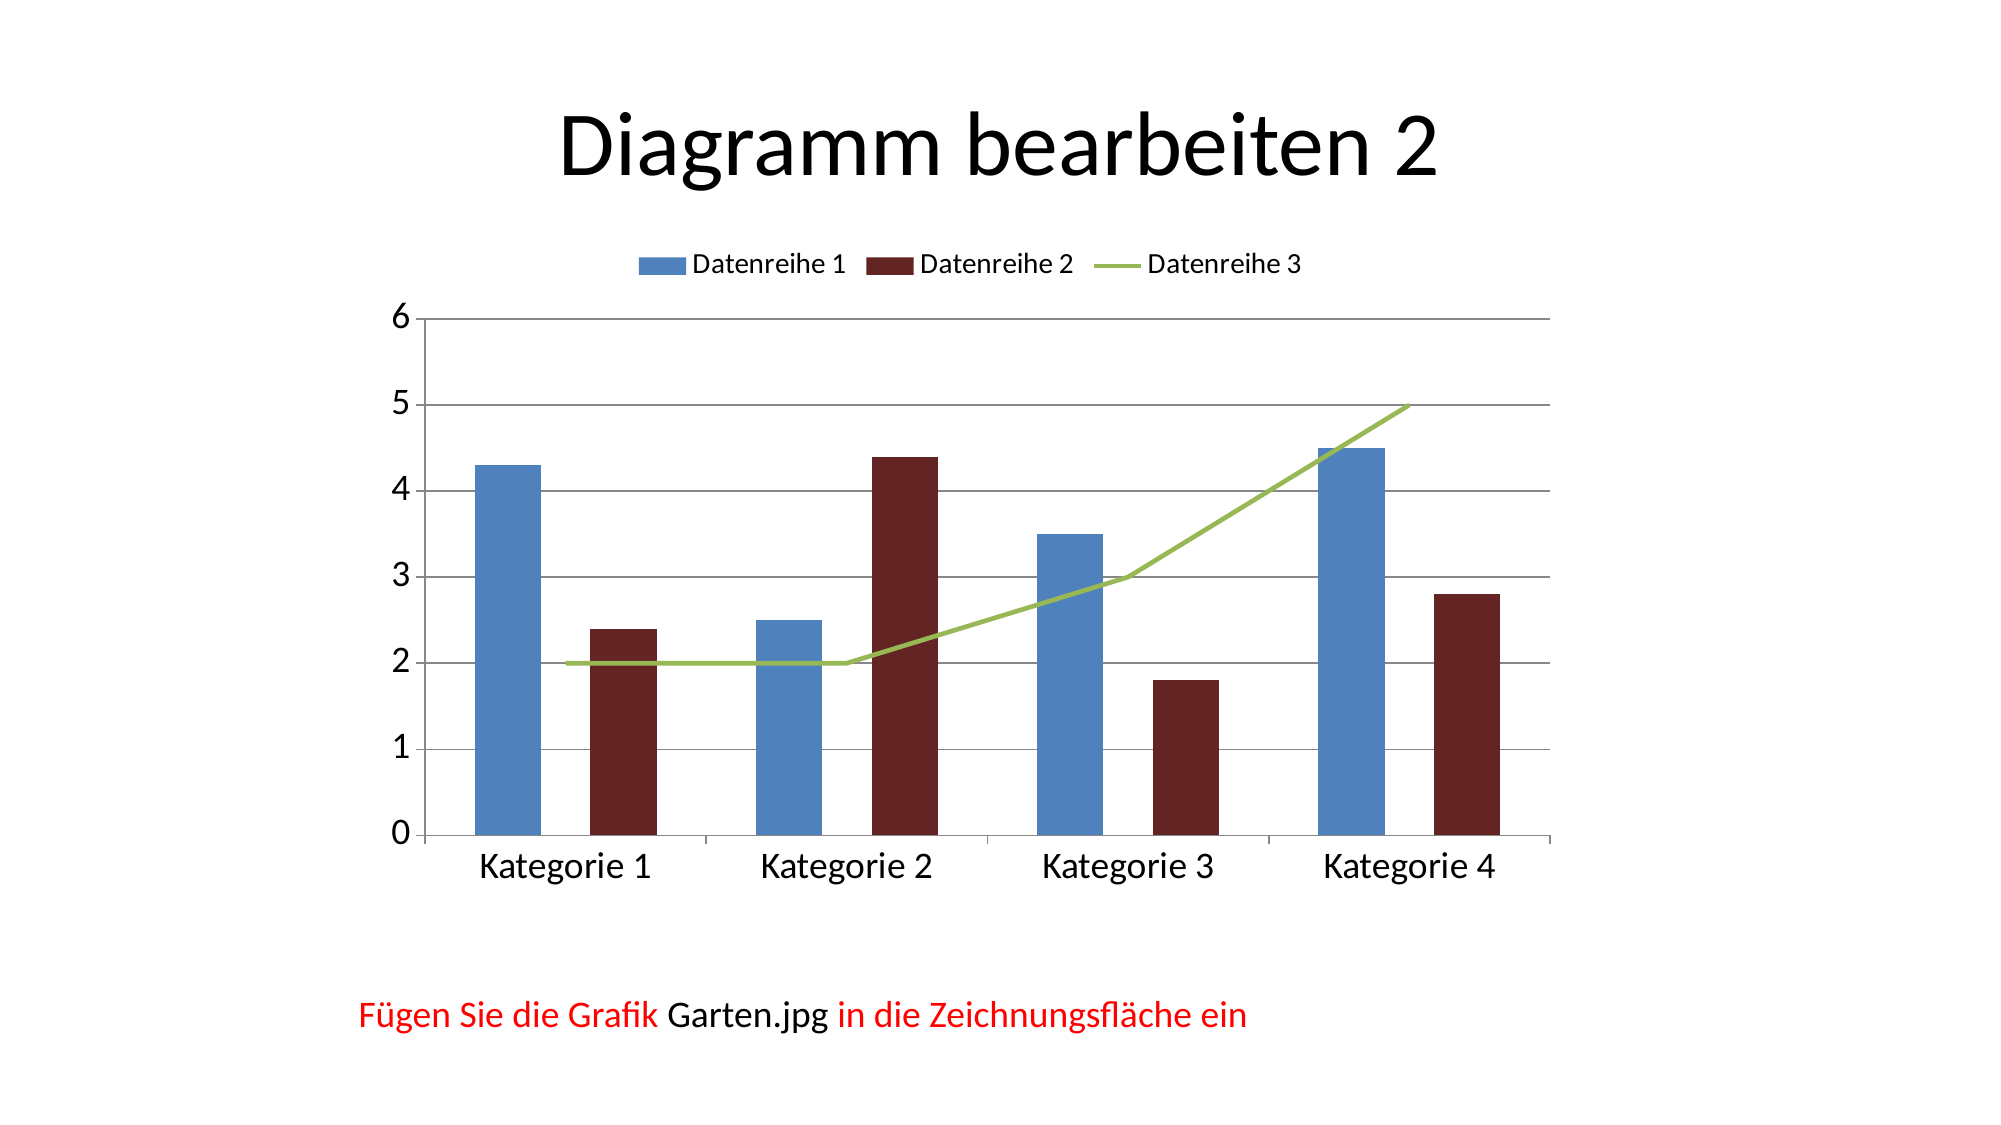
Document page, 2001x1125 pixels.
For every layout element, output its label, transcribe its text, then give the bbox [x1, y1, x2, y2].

text_box Fügen Sie die Grafik Garten.jpg in die Zeichnungsfläche ein [343, 982, 1657, 1043]
chart [366, 234, 1575, 902]
title Diagramm bearbeiten 2 [99, 45, 1900, 233]
